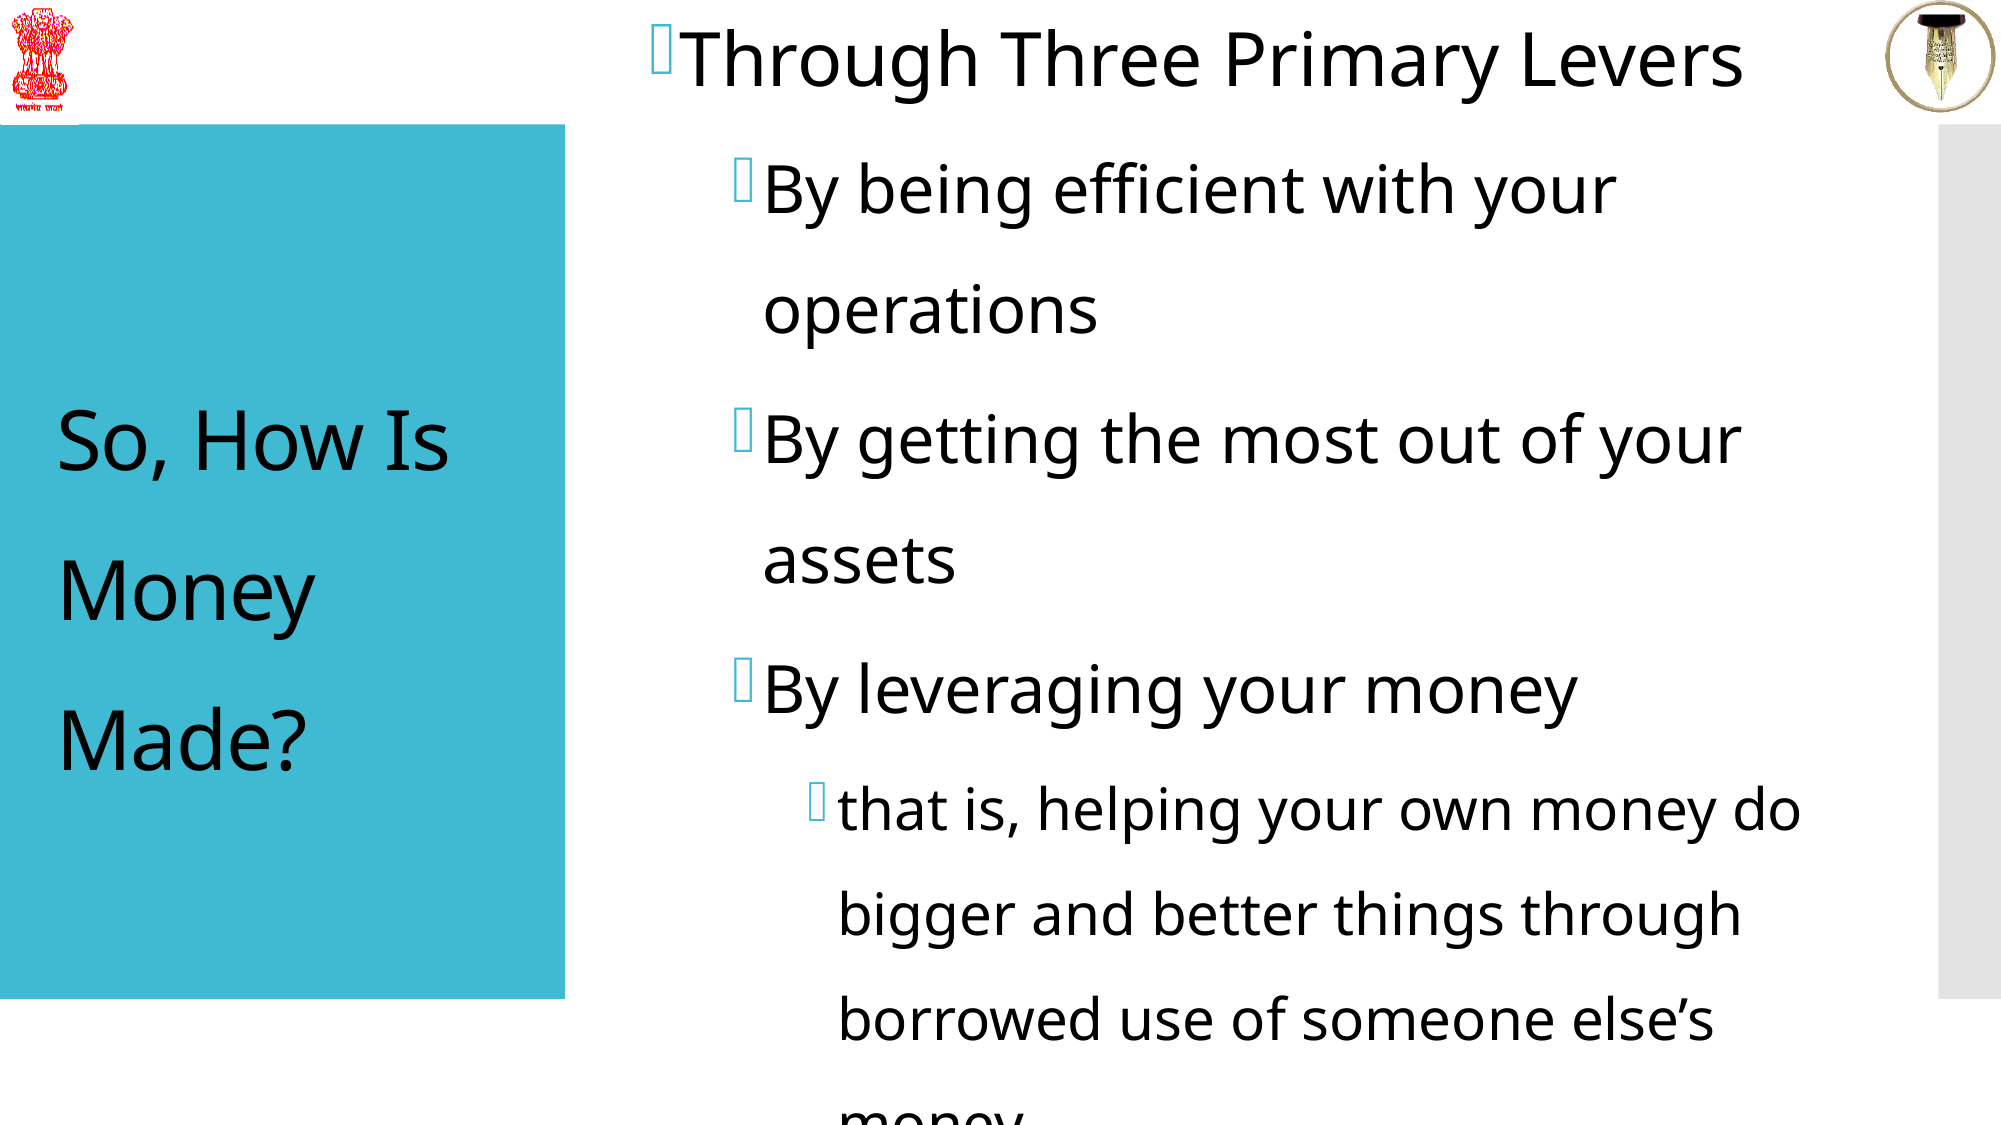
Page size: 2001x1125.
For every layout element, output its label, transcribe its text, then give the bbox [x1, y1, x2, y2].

title So, How Is Money Made? [41, 184, 525, 940]
picture [1884, 0, 1996, 113]
list Through Three Primary Levers By being efficient with your operations By getting the most out of your assets By leveraging your money that is, helping your own money do bigger and better things through borrowed use of someone else’s money. [634, 141, 1835, 982]
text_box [0, 0, 79, 125]
